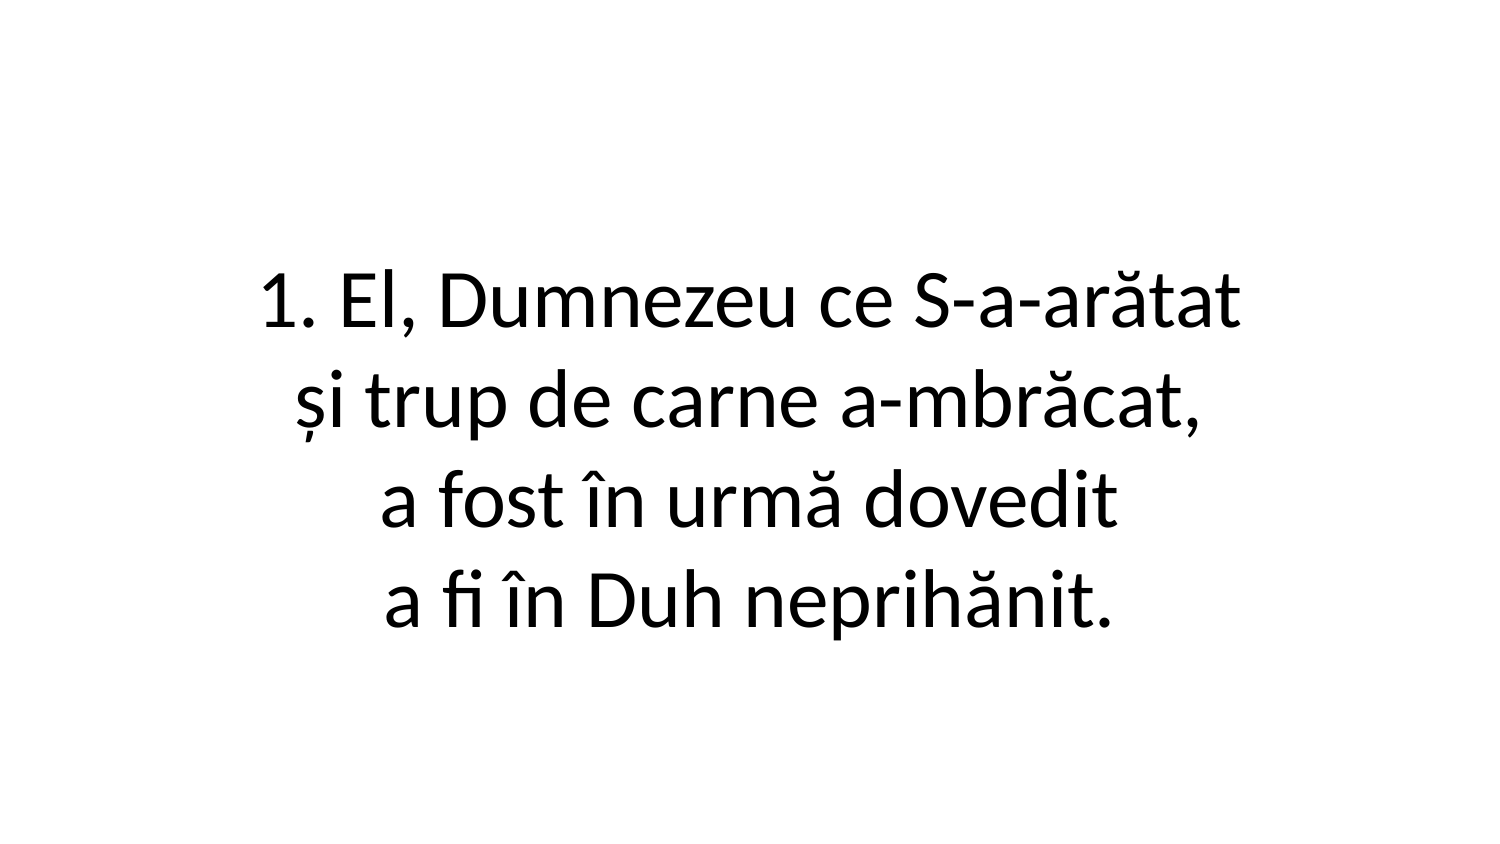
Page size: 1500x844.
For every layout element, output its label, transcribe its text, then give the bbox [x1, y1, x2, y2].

text_box 1. El, Dumnezeu ce S-a-arătat și trup de carne a-mbrăcat, a fost în urmă dovedit a fi în Duh neprihănit. [241, 192, 1259, 652]
